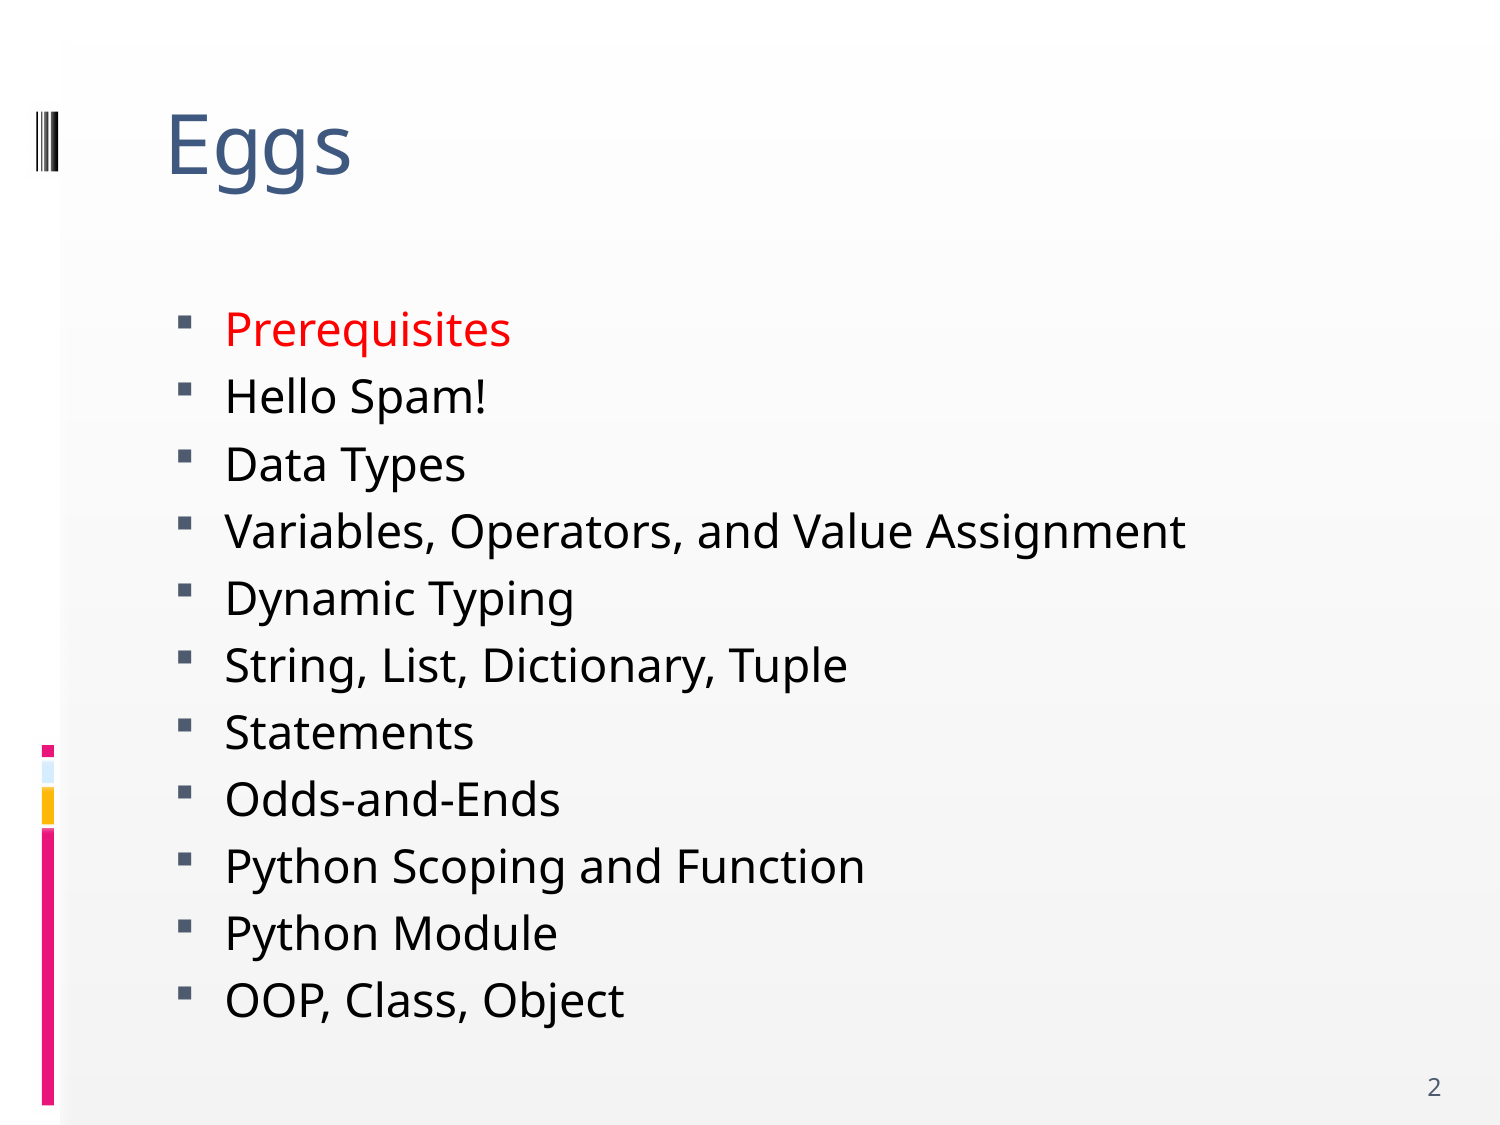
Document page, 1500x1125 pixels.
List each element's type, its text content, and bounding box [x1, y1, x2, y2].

slide_number 2 [1412, 1052, 1488, 1113]
title Eggs [150, 83, 1425, 234]
list Prerequisites Hello Spam! Data Types Variables, Operators, and Value Assignment Dynamic Typing String, List, Dictionary, Tuple Statements Odds-and-Ends Python Scoping and Function Python Module OOP, Class, Object [150, 292, 1425, 1043]
